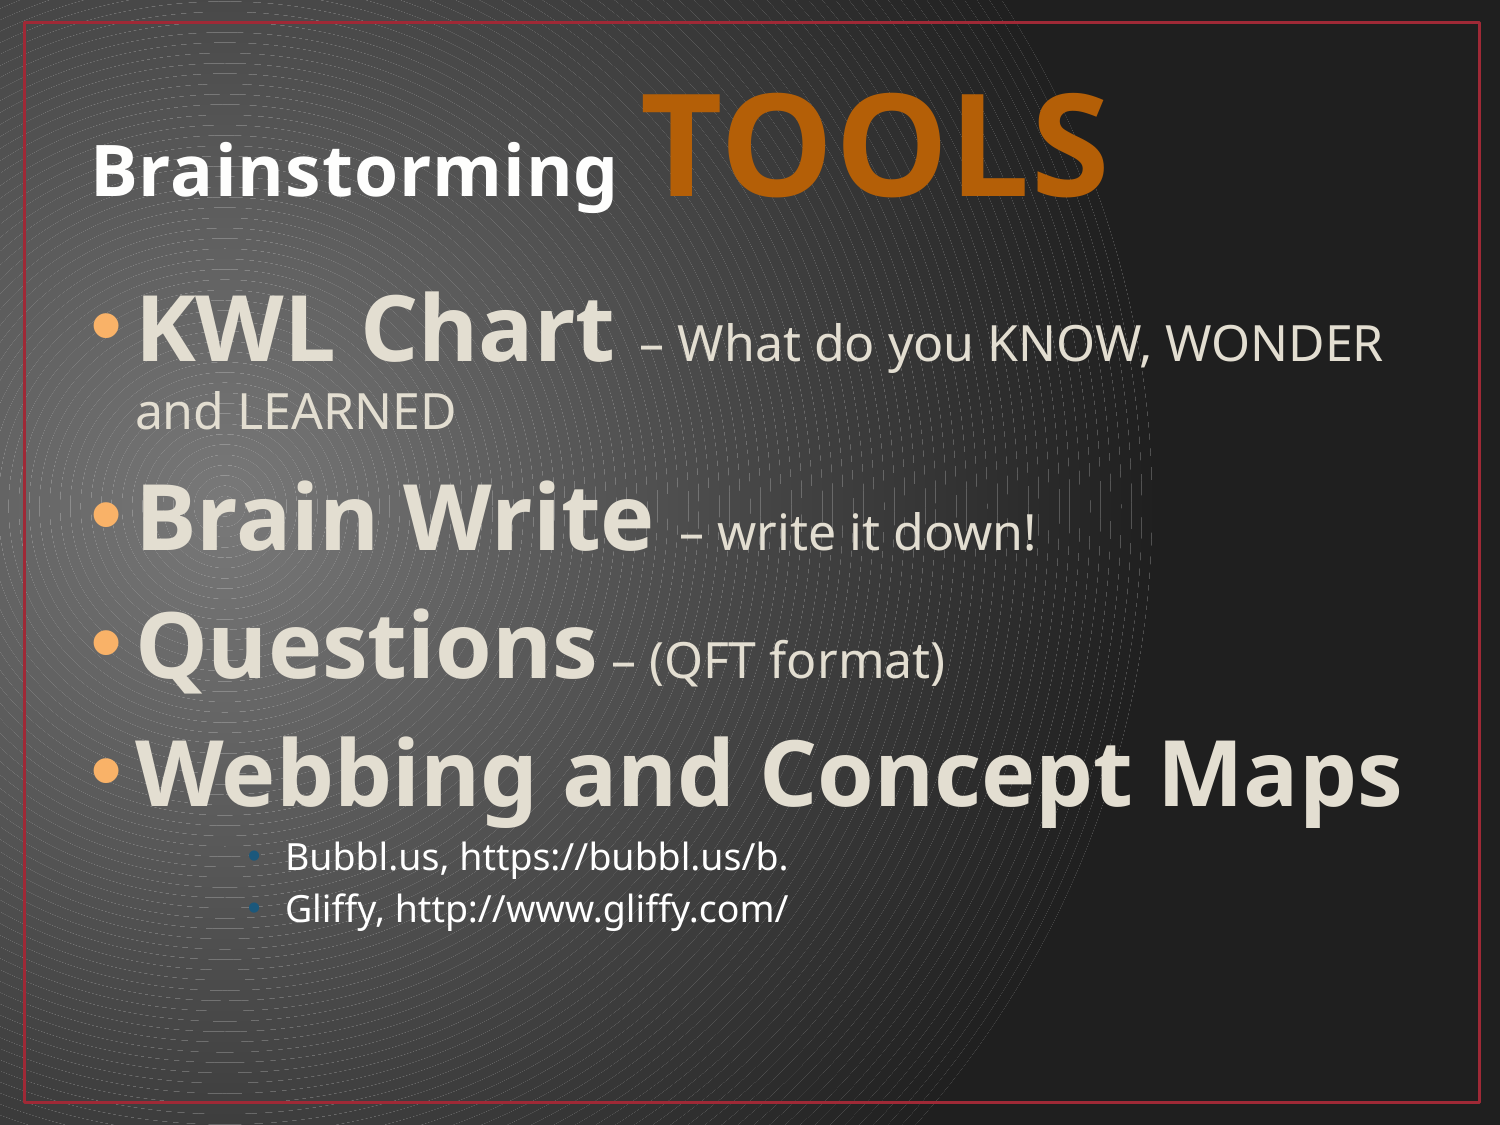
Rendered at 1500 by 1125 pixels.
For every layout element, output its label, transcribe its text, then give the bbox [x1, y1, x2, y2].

title Brainstorming TOOLS [75, 45, 1425, 233]
list KWL Chart – What do you KNOW, WONDER and LEARNED Brain Write – write it down! Questions – (QFT format) Webbing and Concept Maps Bubbl.us, https://bubbl.us/b. Gliffy, http://www.gliffy.com/ [75, 262, 1425, 1005]
